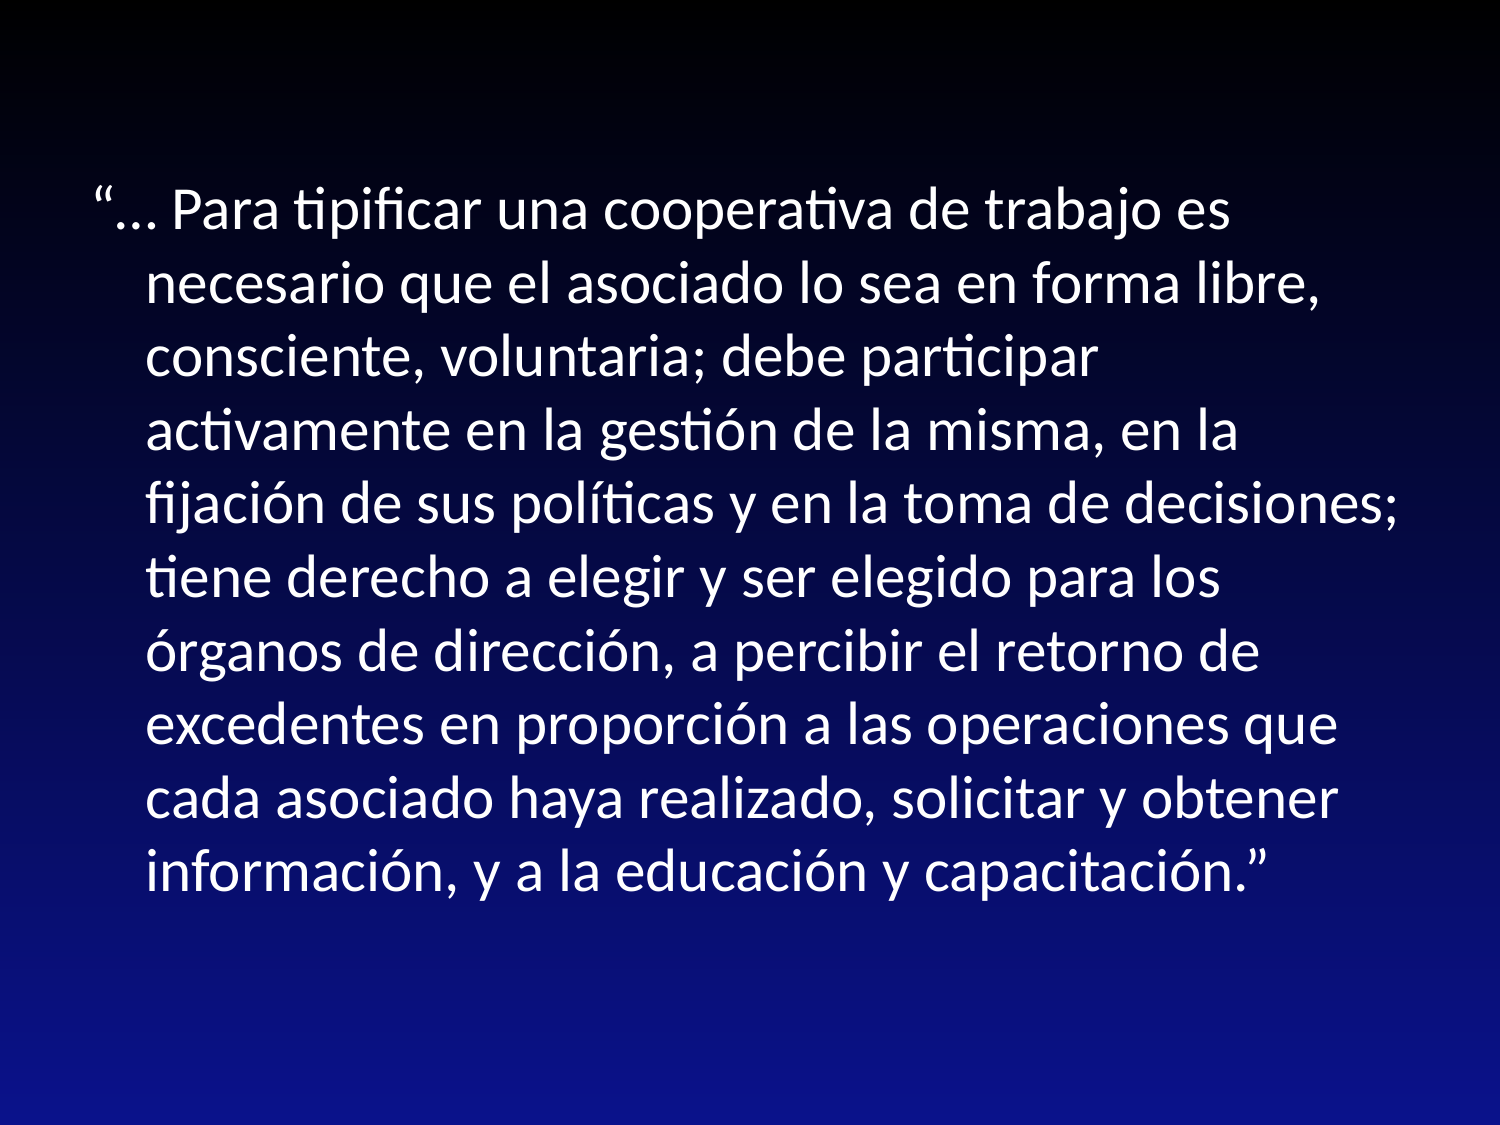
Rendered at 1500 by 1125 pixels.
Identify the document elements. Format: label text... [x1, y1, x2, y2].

list “… Para tipificar una cooperativa de trabajo es necesario que el asociado lo sea en forma libre, consciente, voluntaria; debe participar activamente en la gestión de la misma, en la fijación de sus políticas y en la toma de decisiones; tiene derecho a elegir y ser elegido para los órganos de dirección, a percibir el retorno de excedentes en proporción a las operaciones que cada asociado haya realizado, solicitar y obtener información, y a la educación y capacitación.” [75, 160, 1425, 1005]
